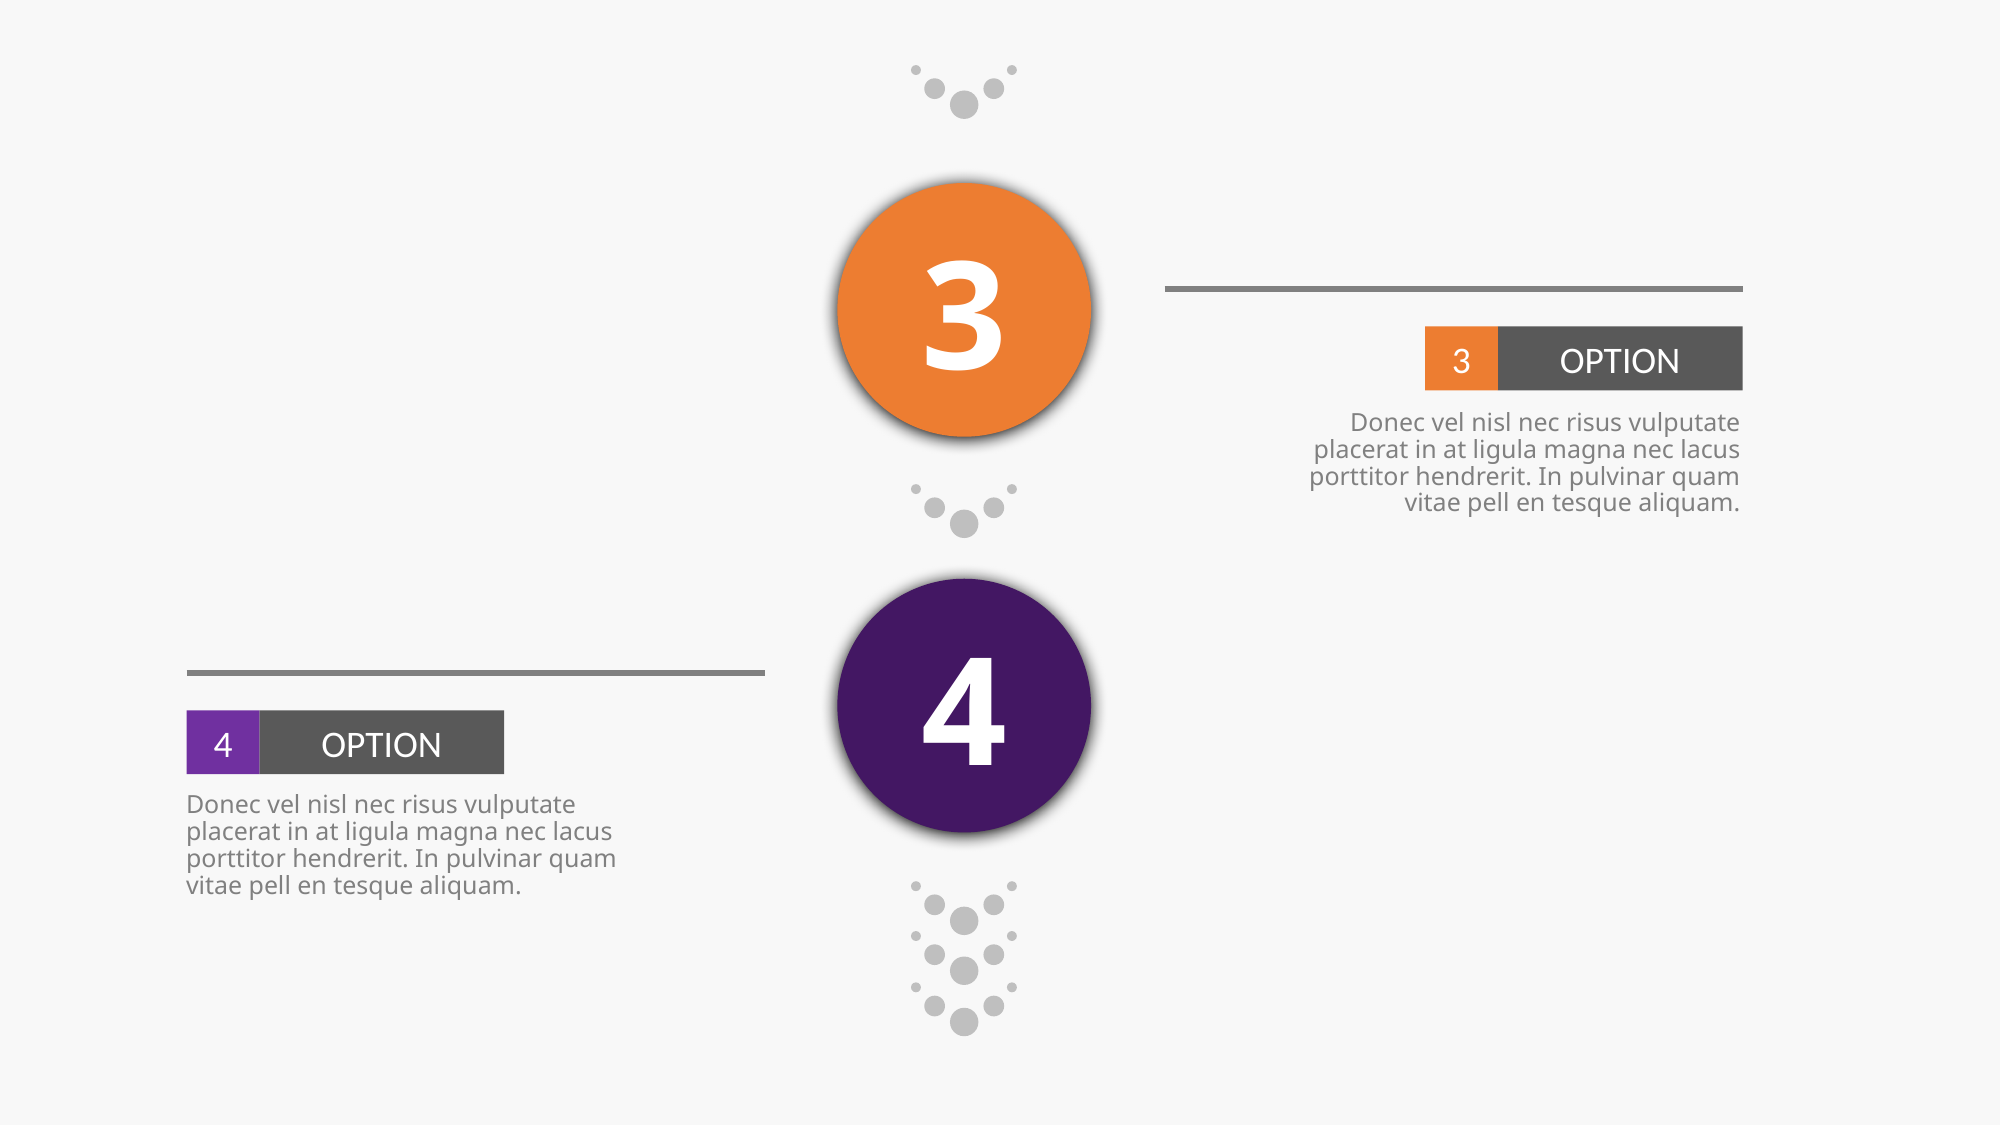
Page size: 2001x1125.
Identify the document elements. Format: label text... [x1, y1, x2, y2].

text_box Donec vel nisl nec risus vulputate placerat in at ligula magna nec lacus porttitor hendrerit. In pulvinar quam vitae pell en tesque aliquam. [171, 784, 642, 936]
text_box 3 [836, 181, 1093, 438]
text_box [911, 484, 1017, 539]
text_box Donec vel nisl nec risus vulputate placerat in at ligula magna nec lacus porttitor hendrerit. In pulvinar quam vitae pell en tesque aliquam. [1285, 402, 1756, 553]
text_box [186, 710, 505, 775]
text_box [911, 931, 1017, 982]
text_box 4 [836, 577, 1093, 834]
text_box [911, 982, 1017, 1037]
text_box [1424, 326, 1743, 391]
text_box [911, 65, 1017, 120]
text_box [911, 881, 1017, 931]
